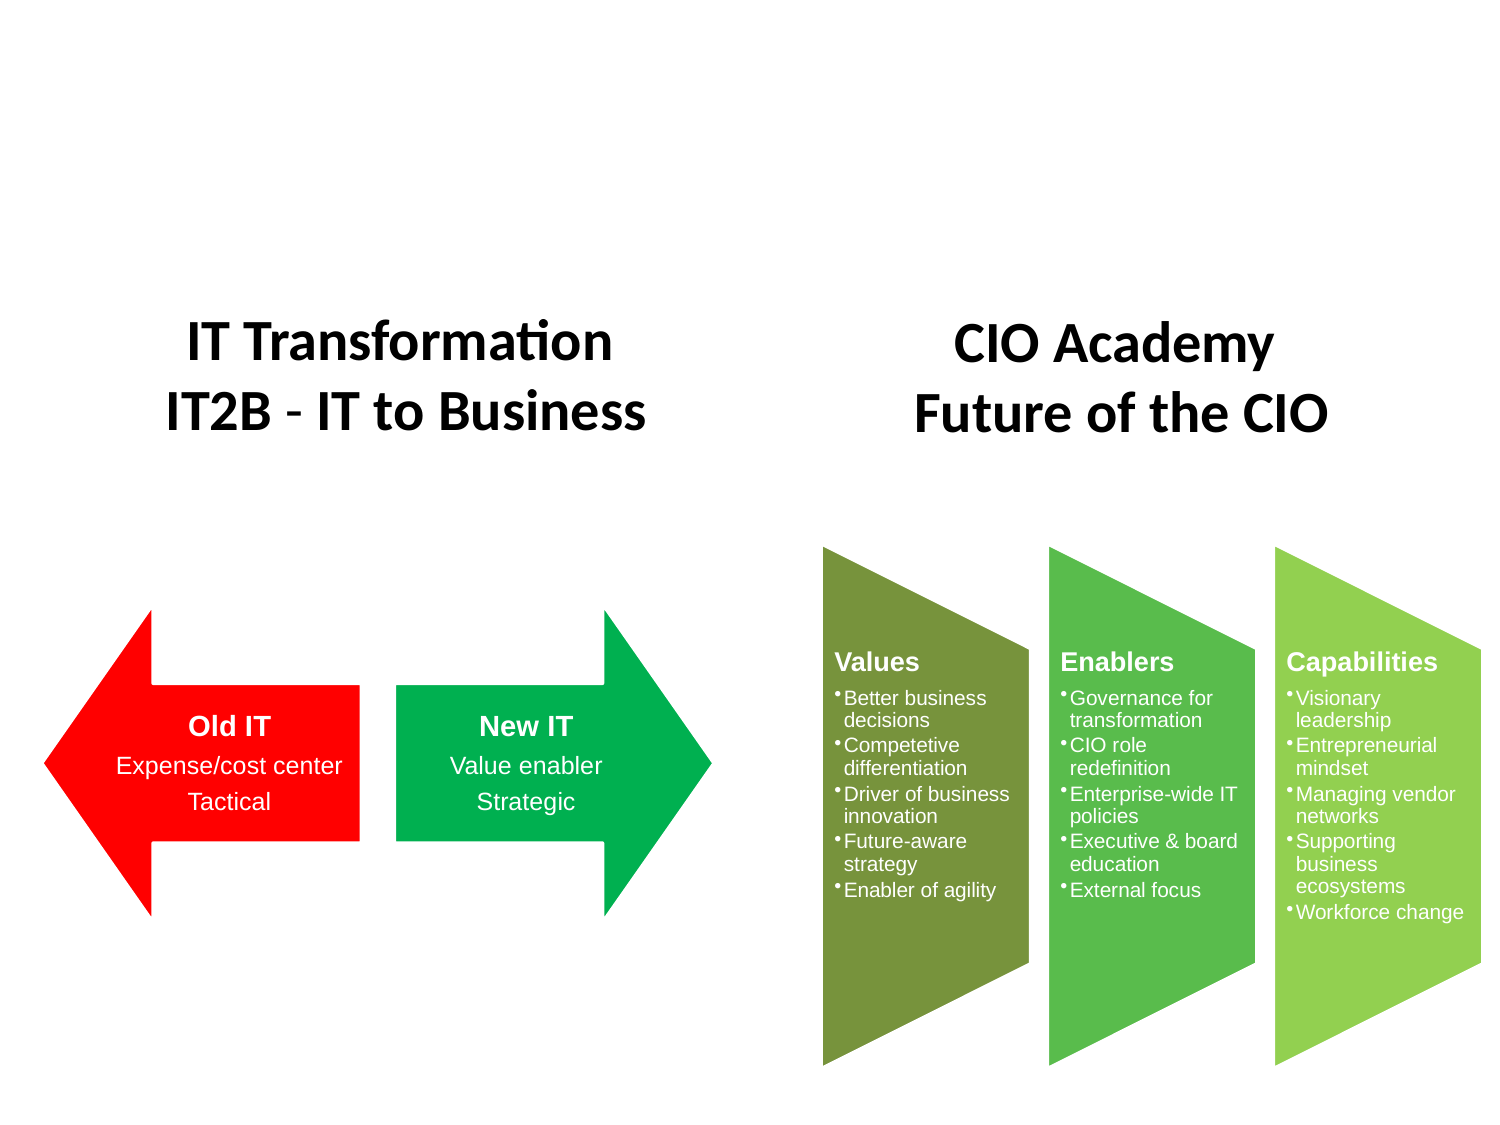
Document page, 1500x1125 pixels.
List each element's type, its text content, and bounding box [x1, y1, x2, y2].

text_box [40, 602, 715, 924]
text_box CIO Academy Future of the CIO [790, 296, 1453, 1040]
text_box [820, 542, 1484, 1070]
text_box [762, 295, 1425, 1038]
text_box IT Transformation IT2B - IT to Business [75, 295, 738, 1038]
